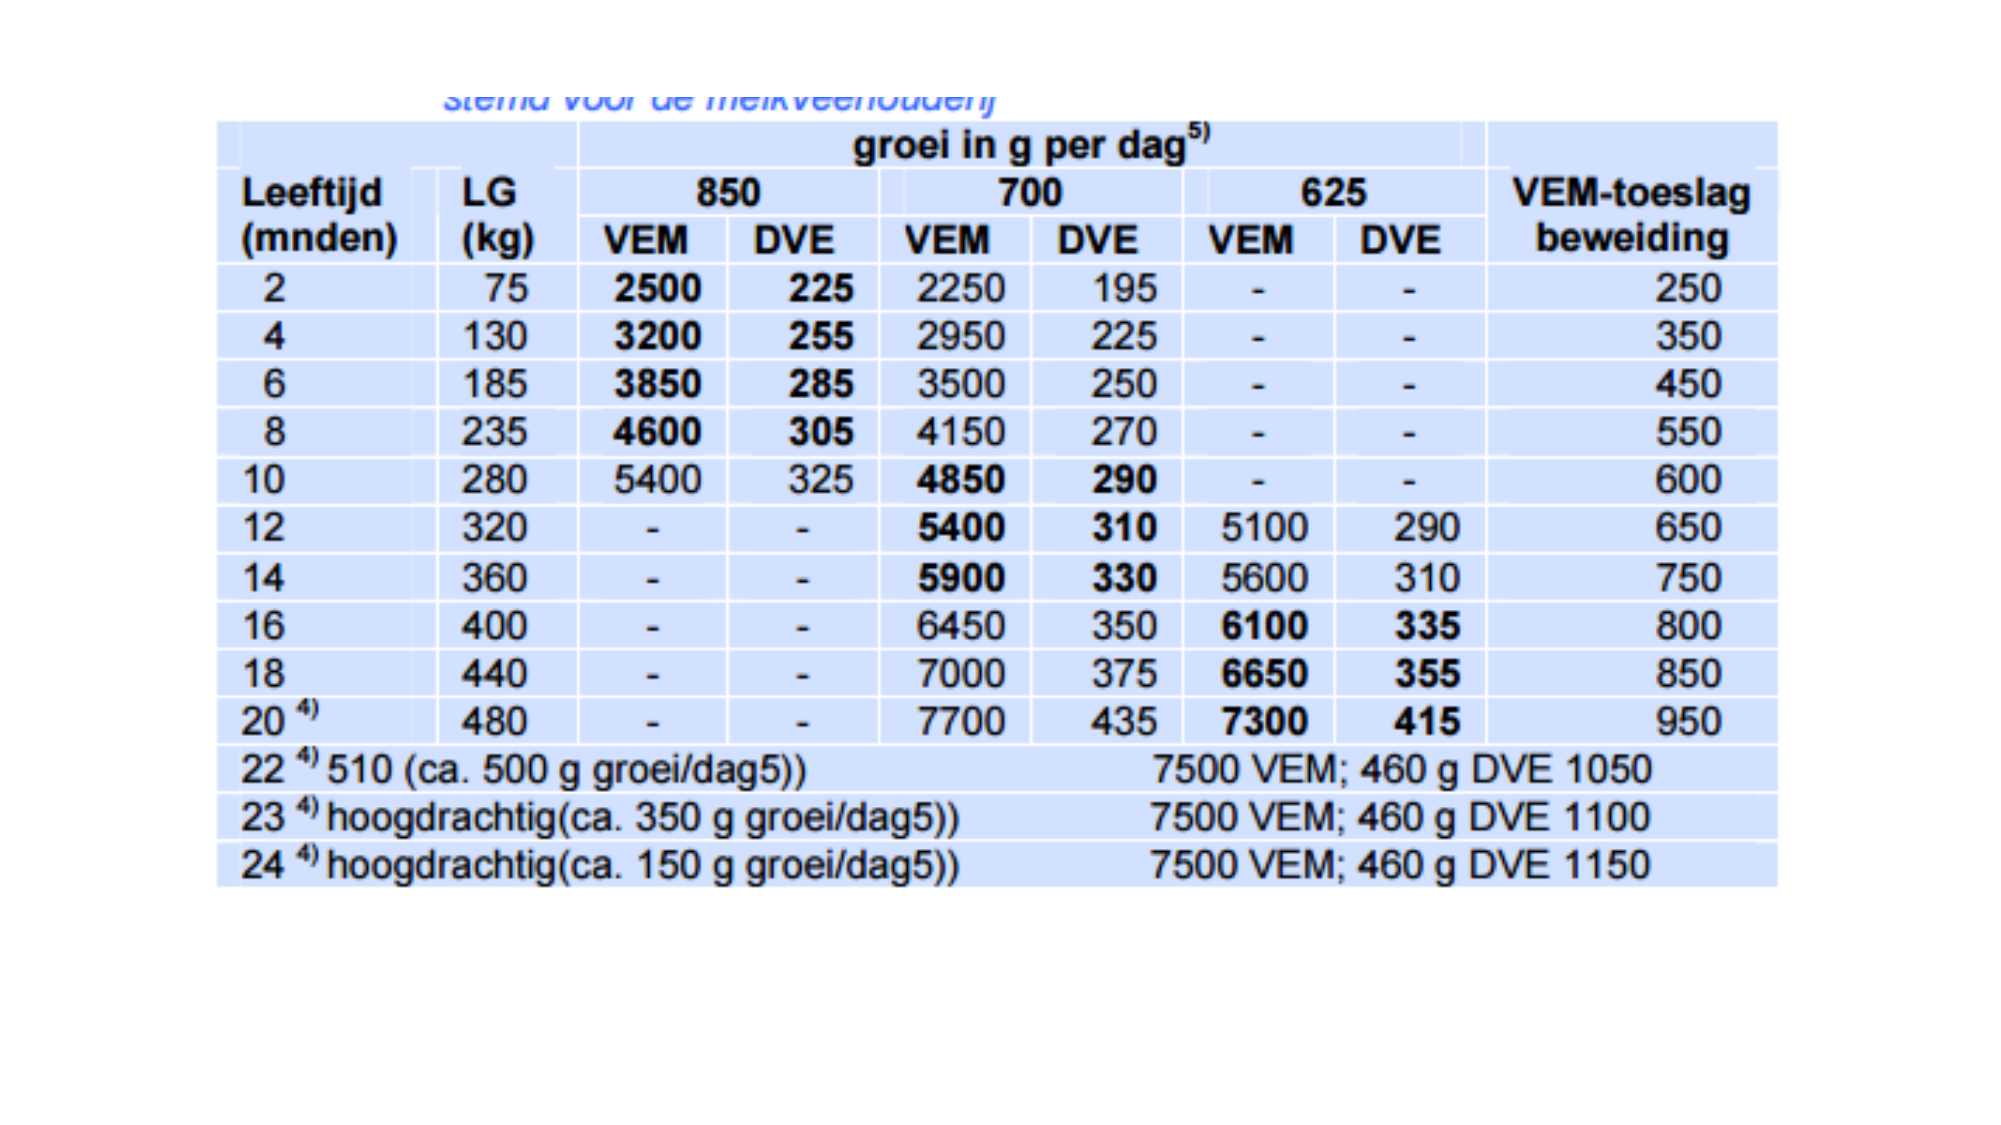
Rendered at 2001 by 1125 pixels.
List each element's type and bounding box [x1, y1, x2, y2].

list [111, 97, 1863, 927]
